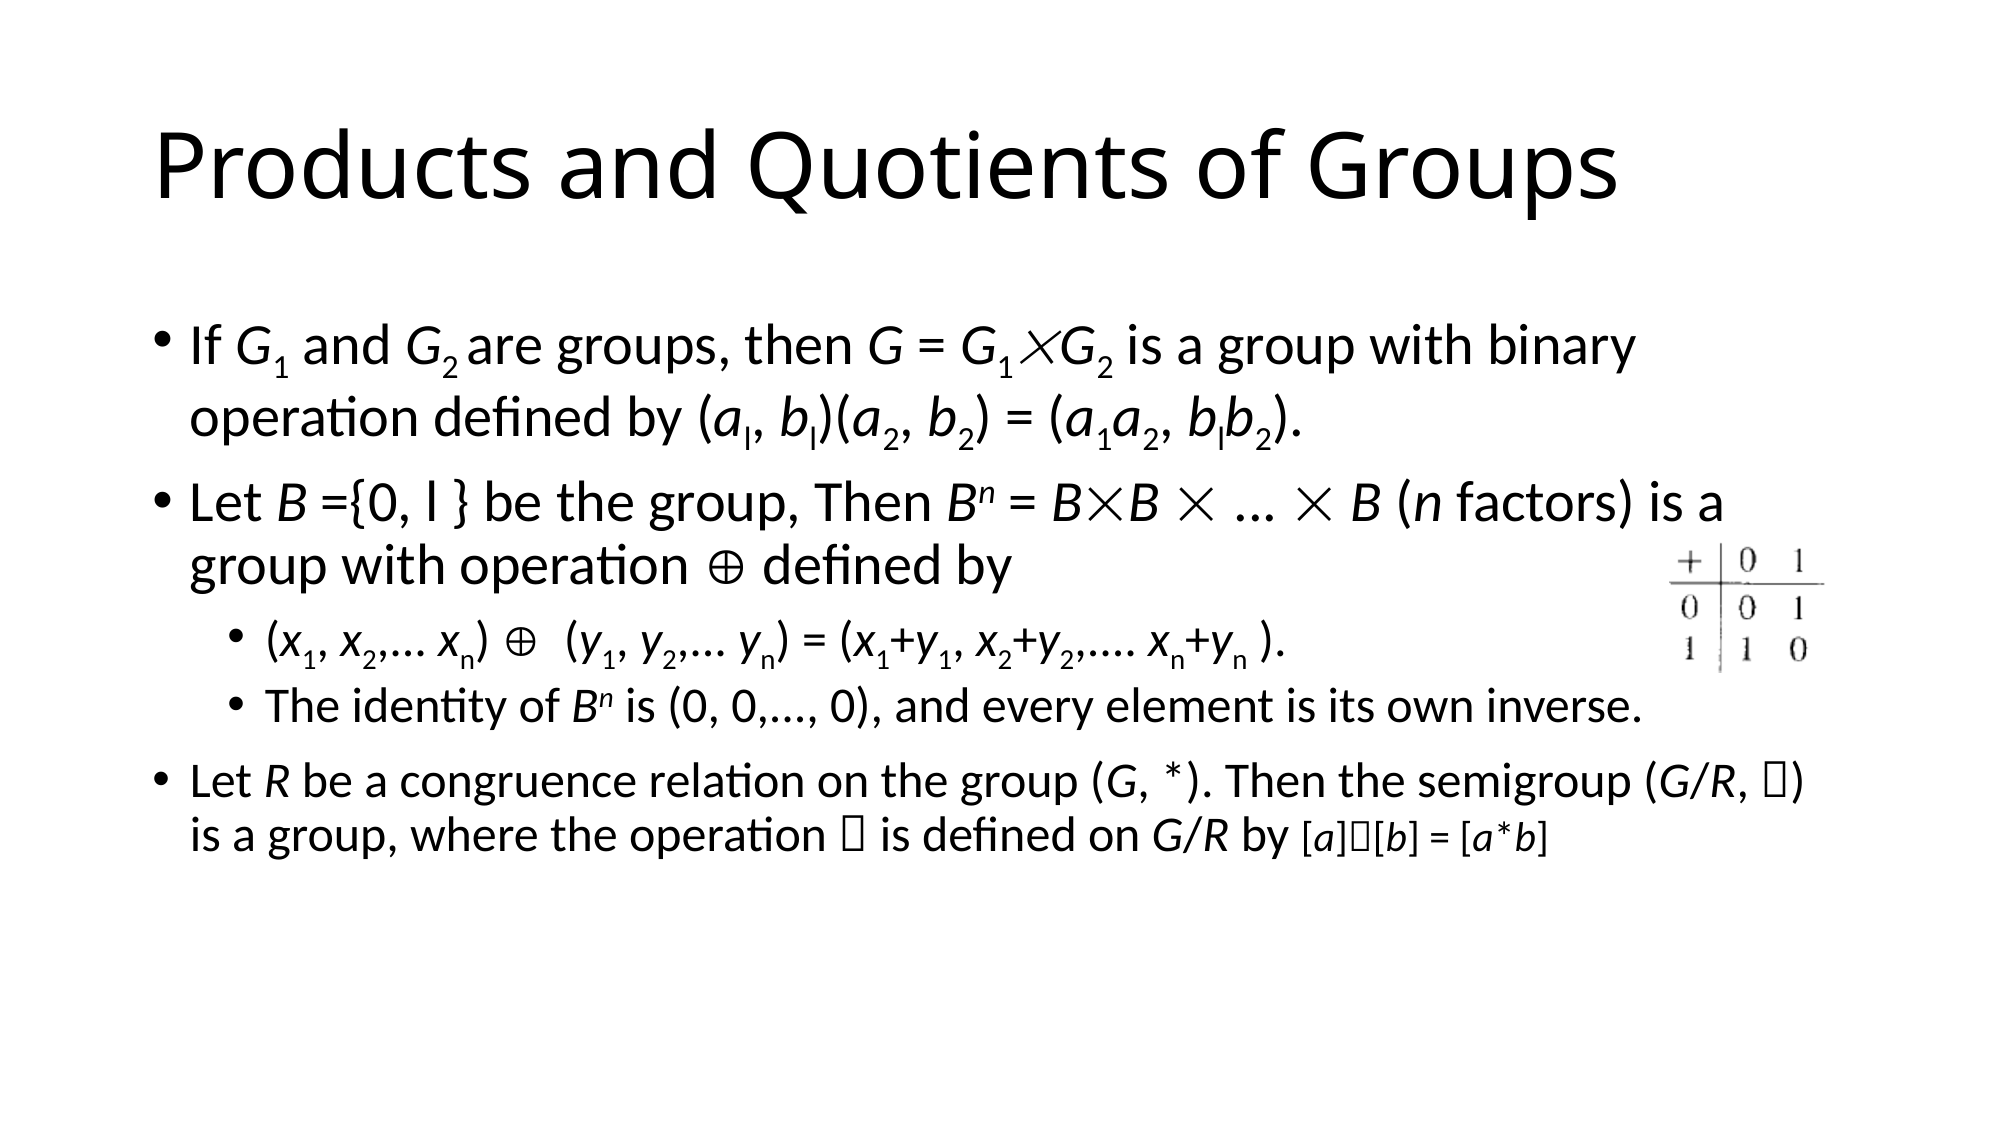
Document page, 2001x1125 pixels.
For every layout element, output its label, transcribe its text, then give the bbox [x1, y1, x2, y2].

picture [1669, 536, 1838, 673]
title Products and Quotients of Groups [137, 59, 1863, 278]
list If G1 and G2 are groups, then G = G1G2 is a group with binary operation defined by (al, bl)(a2, b2) = (a1a2, blb2). Let B ={0, l } be the group, Then Bn = BB  ...  B (n factors) is a group with operation  defined by (x1, x2,... xn)  (y1, y2,... yn) = (x1+y1, x2+y2,.... xn+yn ). The identity of Bn is (0, 0,..., 0), and every element is its own inverse. Let R be a congruence relation on the group (G, *). Then the semigroup (G/R, ) is a group, where the operation  is defined on G/R by [a][b] = [a*b] [137, 299, 1863, 1014]
